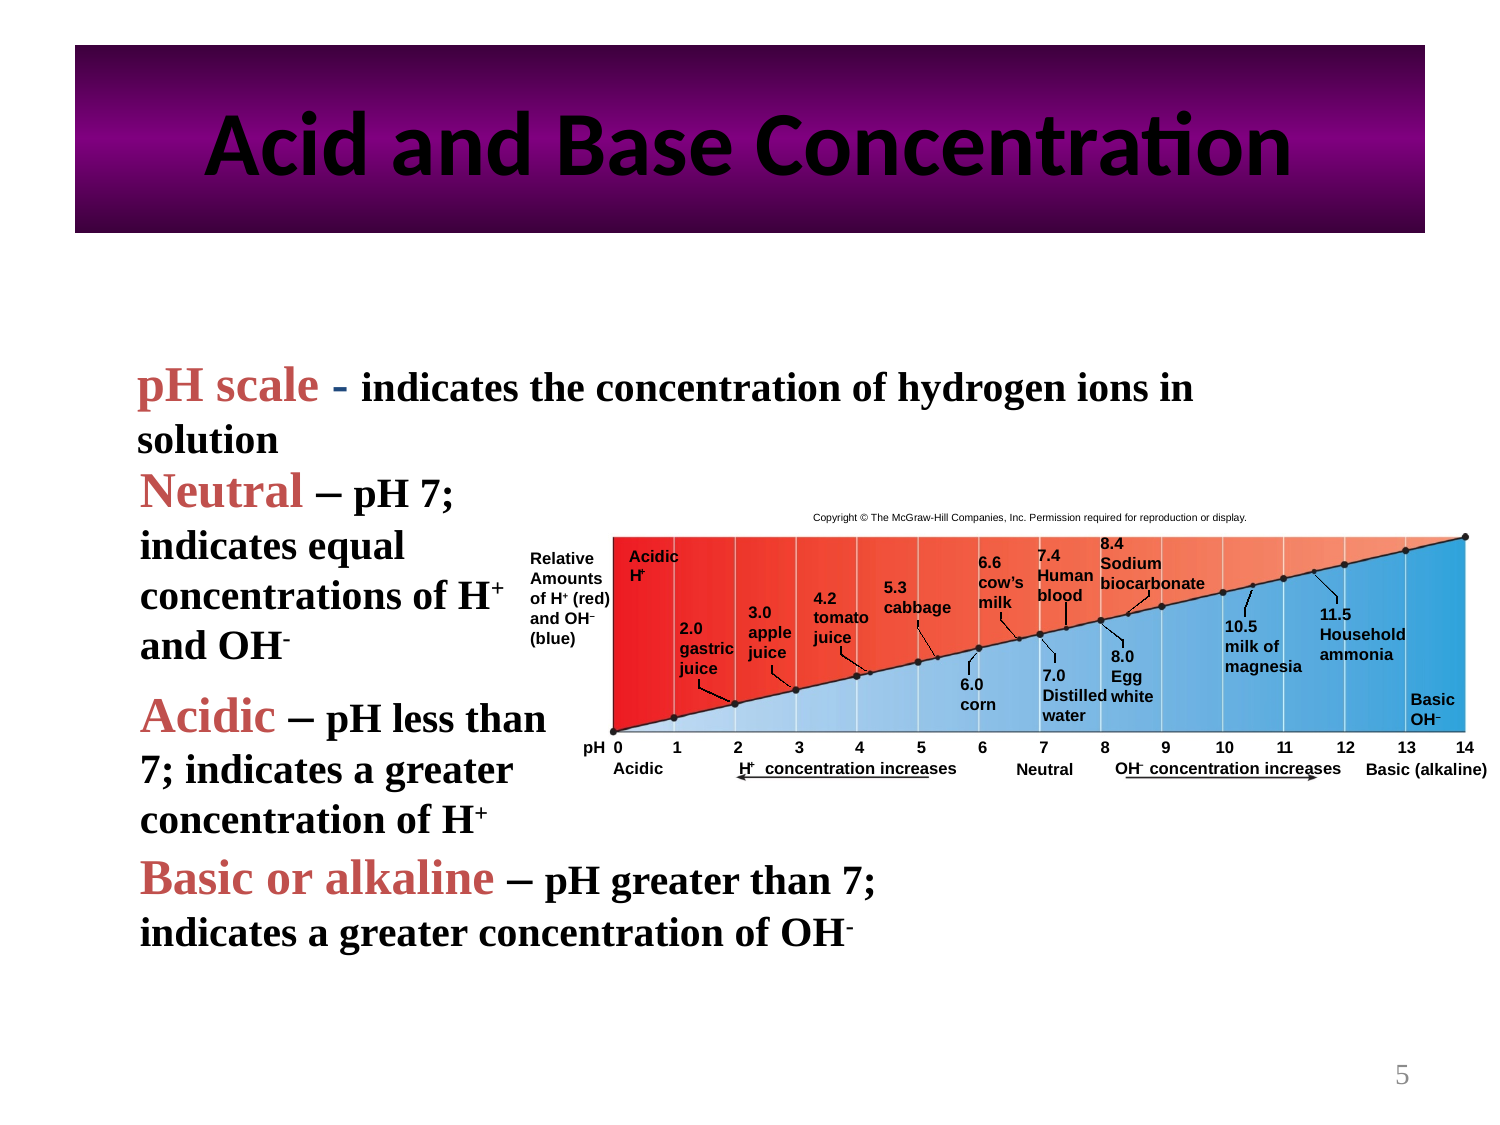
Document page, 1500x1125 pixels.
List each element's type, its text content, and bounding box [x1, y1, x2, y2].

slide_number 5 [1074, 1042, 1425, 1103]
text_box [523, 529, 743, 778]
picture [608, 533, 1470, 782]
title Acid and Base Concentration [75, 45, 1425, 233]
text_box Acidic – pH less than 7; indicates a greater concentration of H+ [124, 674, 725, 850]
text_box Neutral – pH 7; indicates equal concentrations of H+ and OH- [124, 450, 666, 674]
text_box pH scale - indicates the concentration of hydrogen ions in solution [122, 344, 1325, 470]
text_box pH [583, 736, 603, 757]
text_box Basic or alkaline – pH greater than 7; indicates a greater concentration of OH- [125, 837, 900, 963]
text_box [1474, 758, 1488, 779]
text_box [1319, 529, 1482, 758]
text_box Relative Amounts of H+ (red) and OH– (blue) [530, 547, 603, 648]
text_box Copyright © The McGraw-Hill Companies, Inc. Permission required for reproduction or display. [743, 503, 1319, 531]
